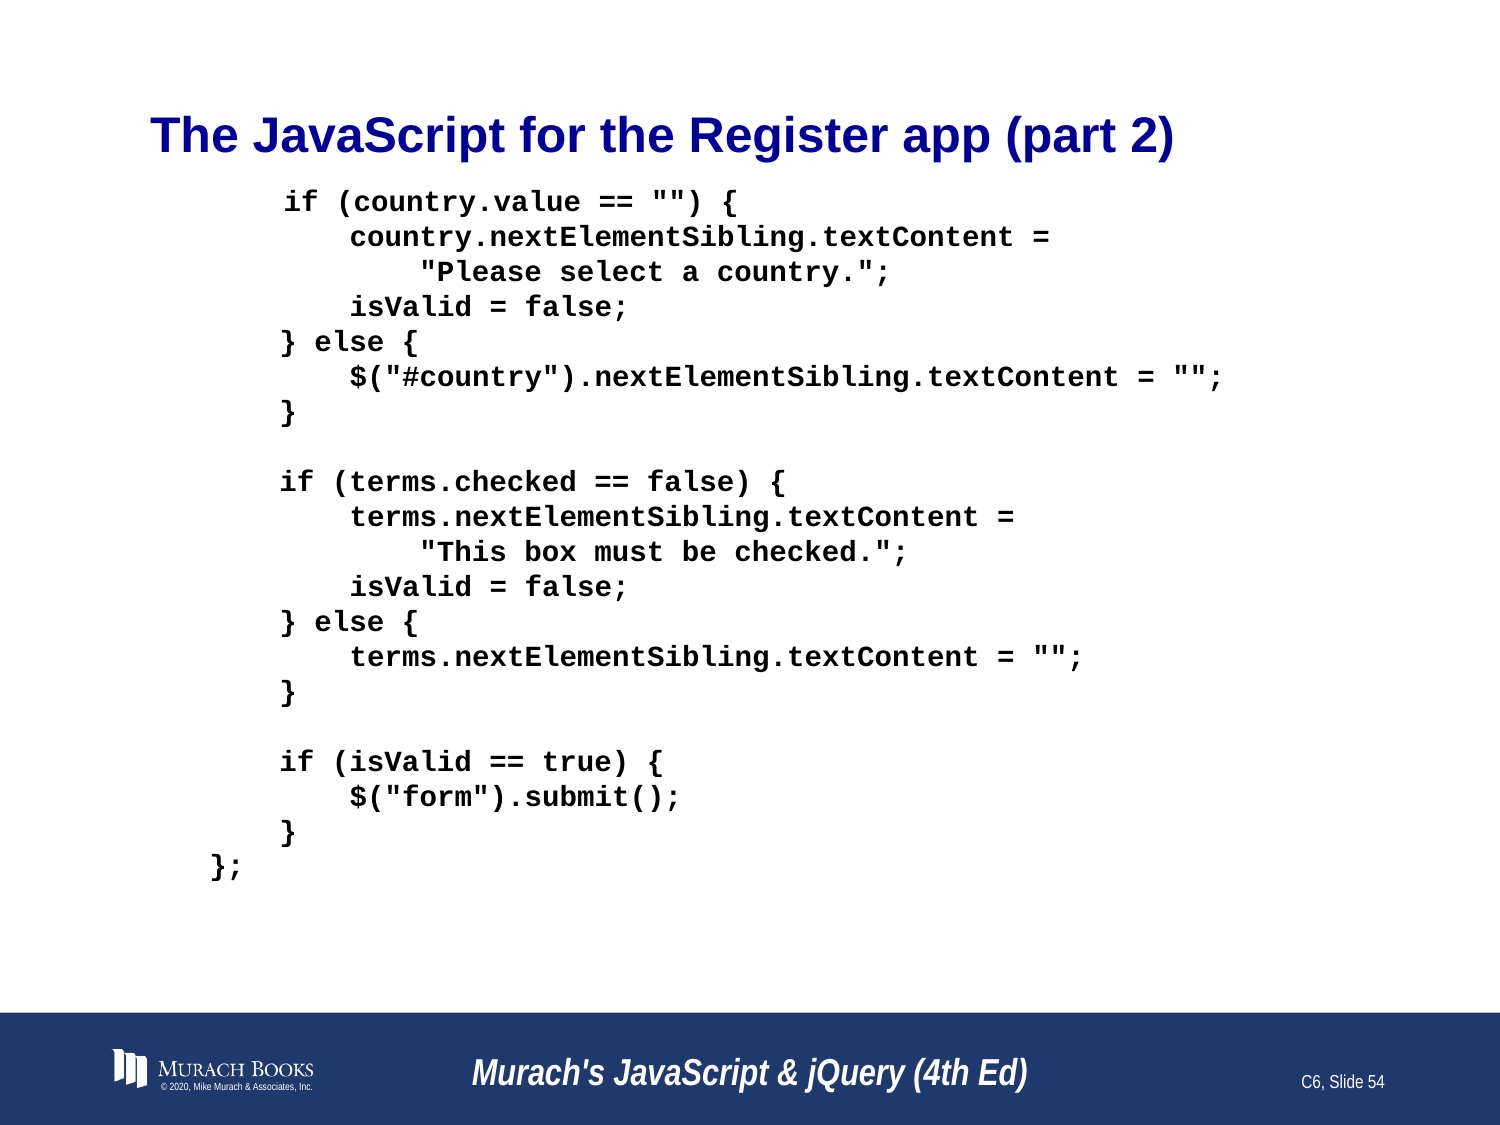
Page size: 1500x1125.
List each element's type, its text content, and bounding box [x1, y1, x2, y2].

slide_number C6, Slide 54 [1087, 1025, 1400, 1100]
footer © 2020, Mike Murach & Associates, Inc. [12, 1025, 463, 1100]
slide_number Murach's JavaScript & jQuery (4th Ed) [463, 1025, 1050, 1100]
title The JavaScript for the Register app (part 2) [150, 102, 1350, 164]
list if (country.value == "") { country.nextElementSibling.textContent = "Please select a country."; isValid = false; } else { $("#country").nextElementSibling.textContent = ""; } if (terms.checked == false) { terms.nextElementSibling.textContent = "This box must be checked."; isValid = false; } else { terms.nextElementSibling.textContent = ""; } if (isValid == true) { $("form").submit(); } }; [137, 174, 1350, 975]
